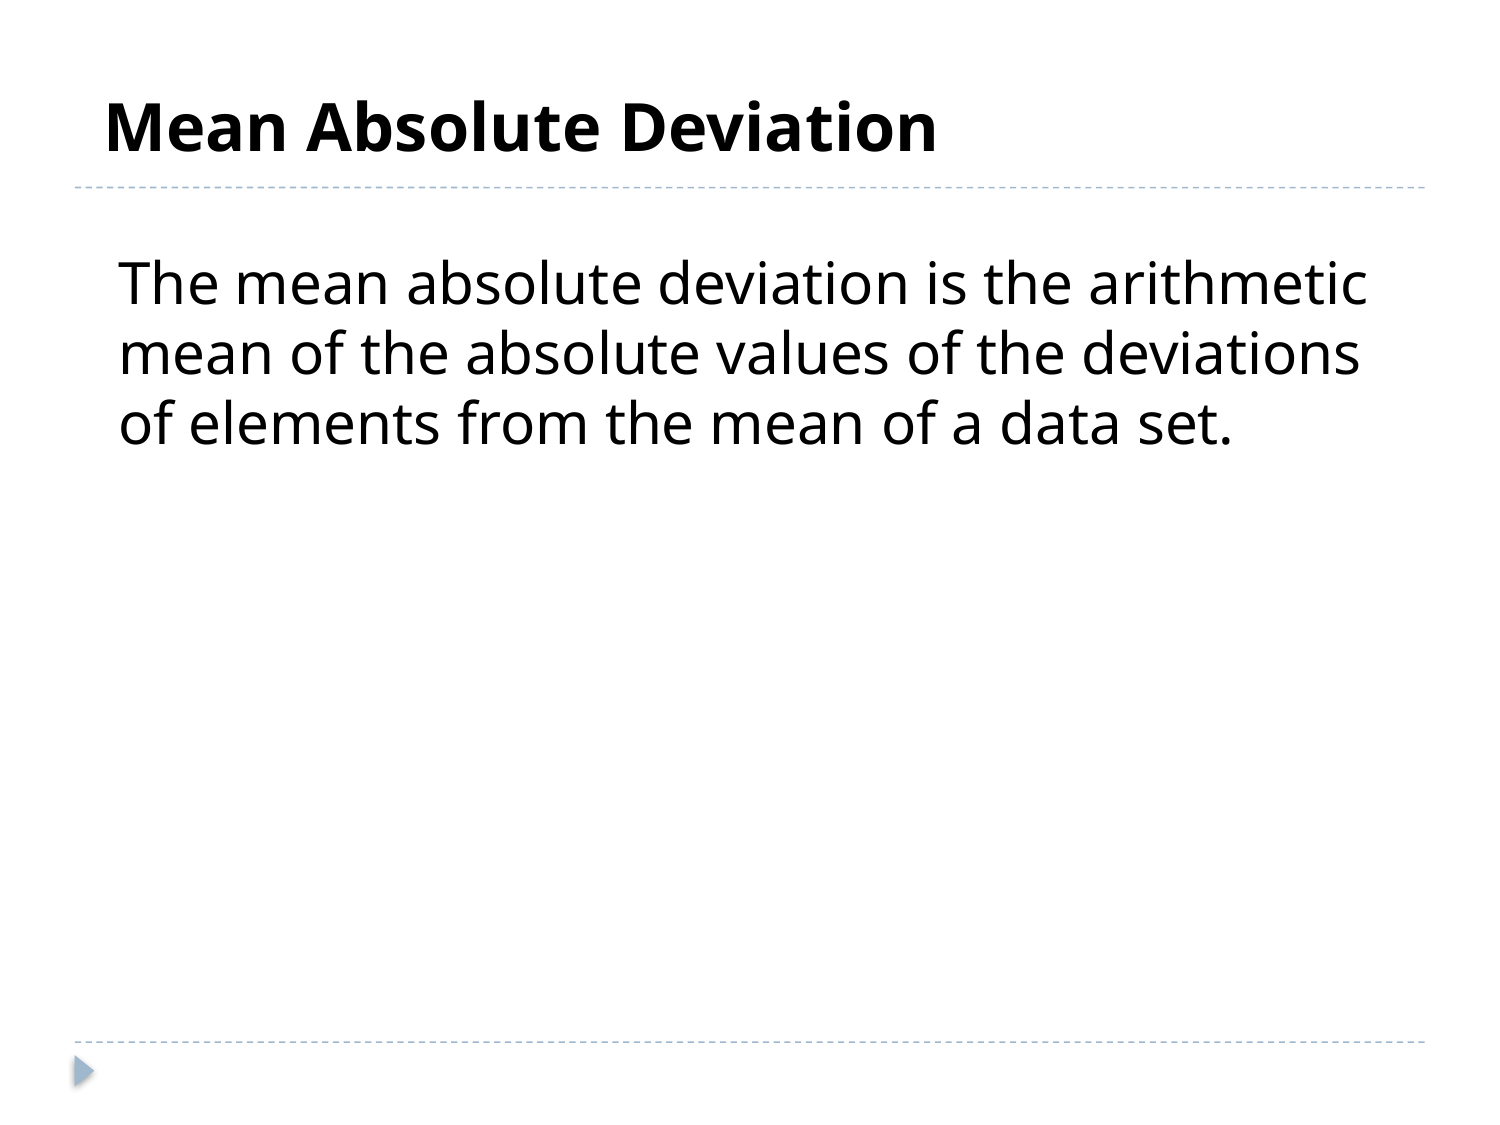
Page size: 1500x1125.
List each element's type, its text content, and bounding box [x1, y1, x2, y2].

list The mean absolute deviation is the arithmetic mean of the absolute values of the deviations of elements from the mean of a data set. [58, 239, 1419, 1125]
title Mean Absolute Deviation [88, 45, 1300, 173]
